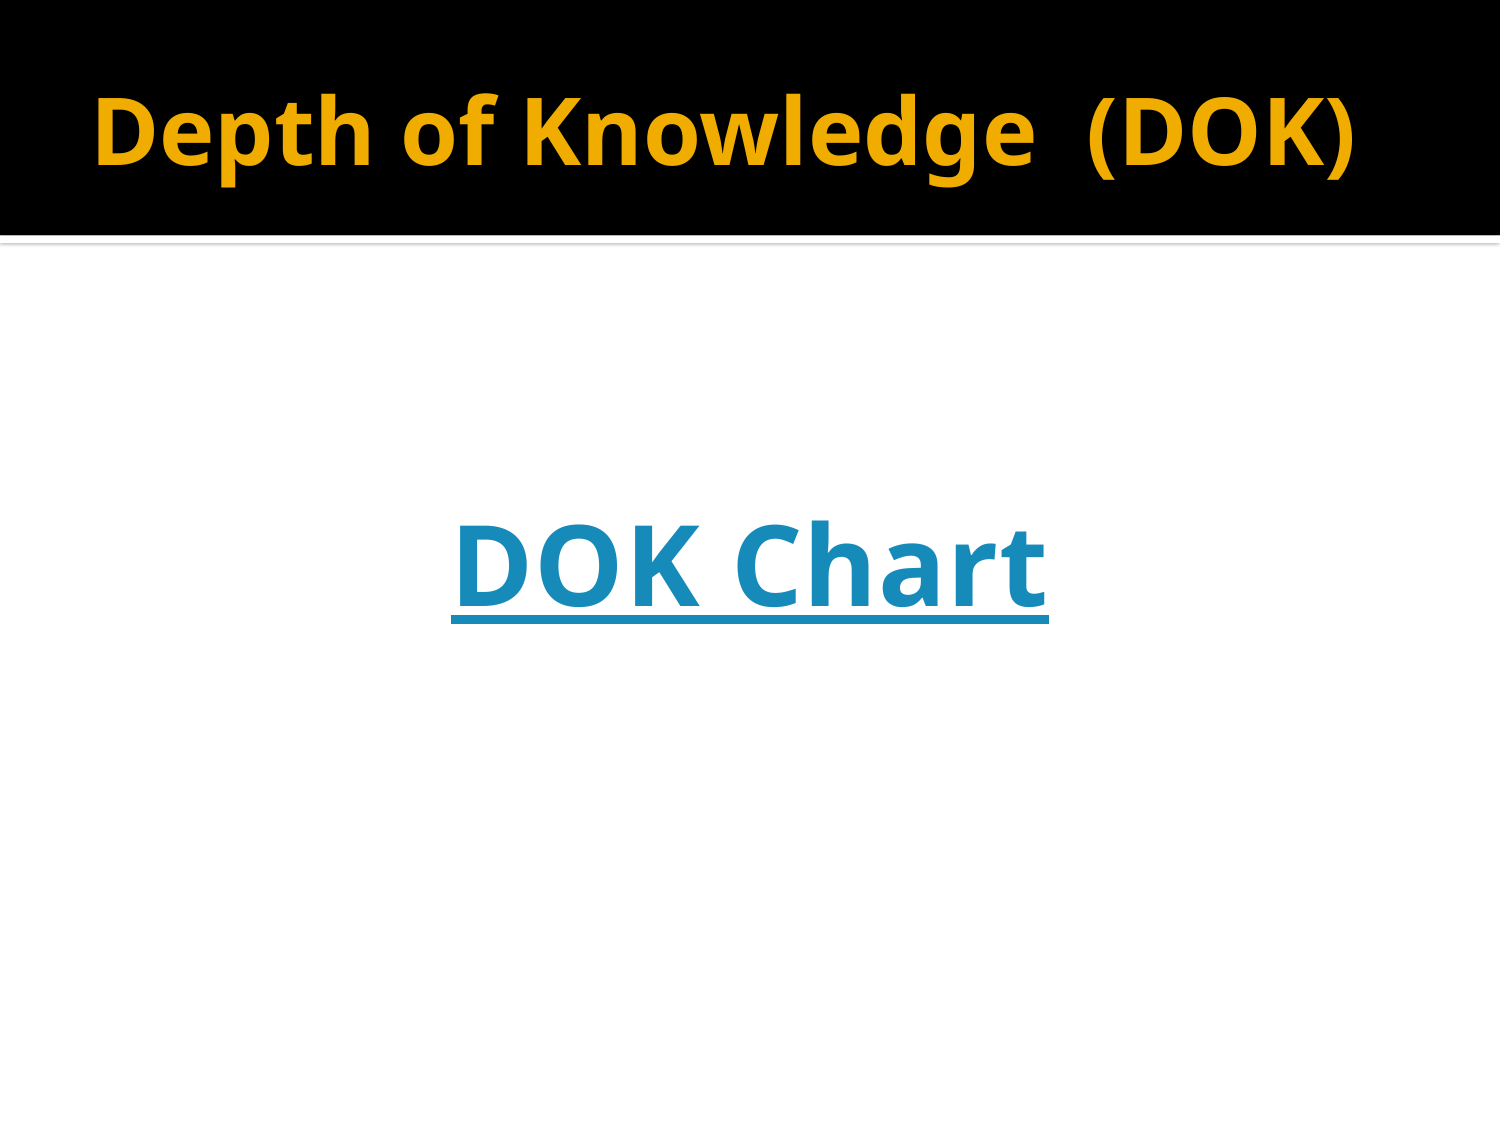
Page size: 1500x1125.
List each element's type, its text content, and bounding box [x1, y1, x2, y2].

text_box DOK Chart [435, 486, 1065, 655]
title Depth of Knowledge (DOK) [75, 24, 1425, 231]
